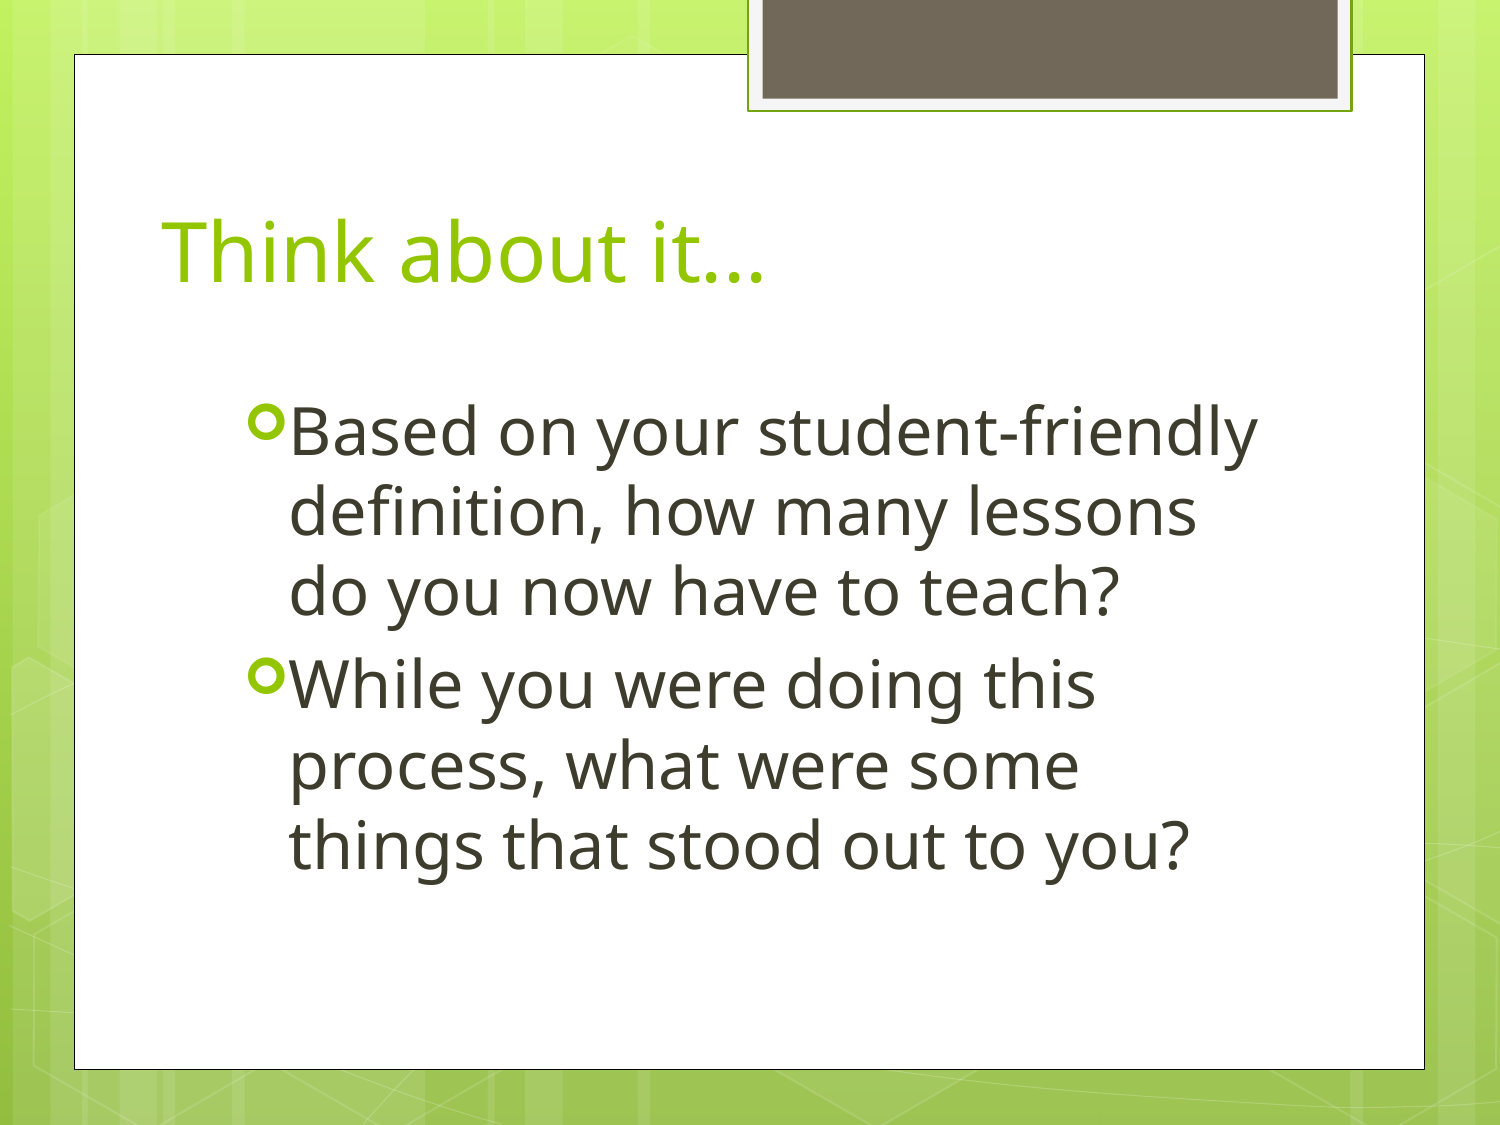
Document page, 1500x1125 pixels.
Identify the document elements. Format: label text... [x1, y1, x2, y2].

list Based on your student-friendly definition, how many lessons do you now have to teach? While you were doing this process, what were some things that stood out to you? [171, 381, 1283, 957]
title Think about it... [146, 152, 1354, 307]
